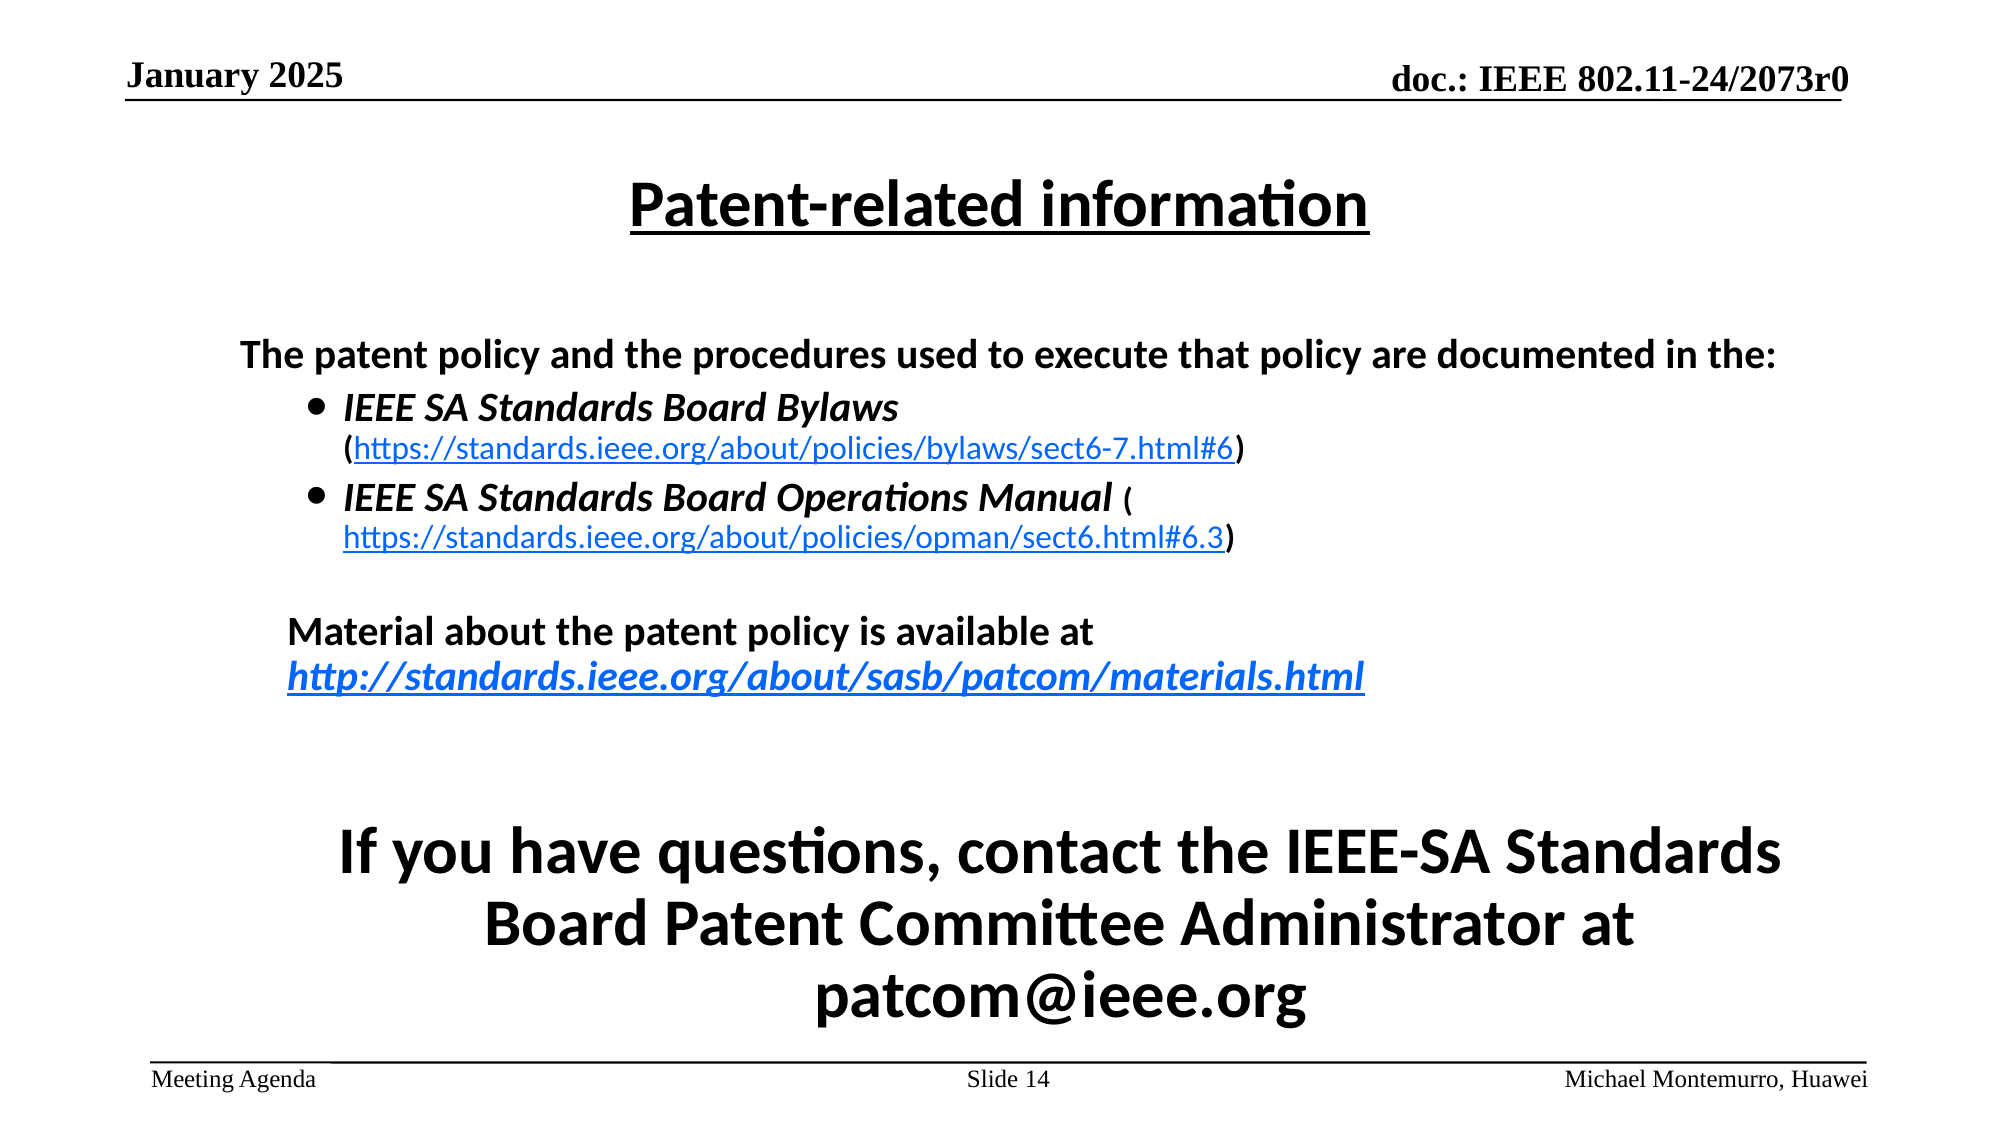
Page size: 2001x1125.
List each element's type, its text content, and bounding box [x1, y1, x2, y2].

slide_number Slide 14 [964, 1061, 1053, 1093]
footer Michael Montemurro, Huawei [1266, 1061, 1869, 1093]
list The patent policy and the procedures used to execute that policy are documented in the: IEEE SA Standards Board Bylaws (https://standards.ieee.org/about/policies/bylaws/sect6-7.html#6) IEEE SA Standards Board Operations Manual (https://standards.ieee.org/about/policies/opman/sect6.html#6.3) Material about the patent policy is available at http://standards.ieee.org/about/sasb/patcom/materials.html If you have questions, contact the IEEE-SA Standards Board Patent Committee Administrator at patcom@ieee.org [150, 324, 1850, 1000]
title Patent-related information [150, 112, 1850, 288]
text_box [337, 99, 1688, 225]
